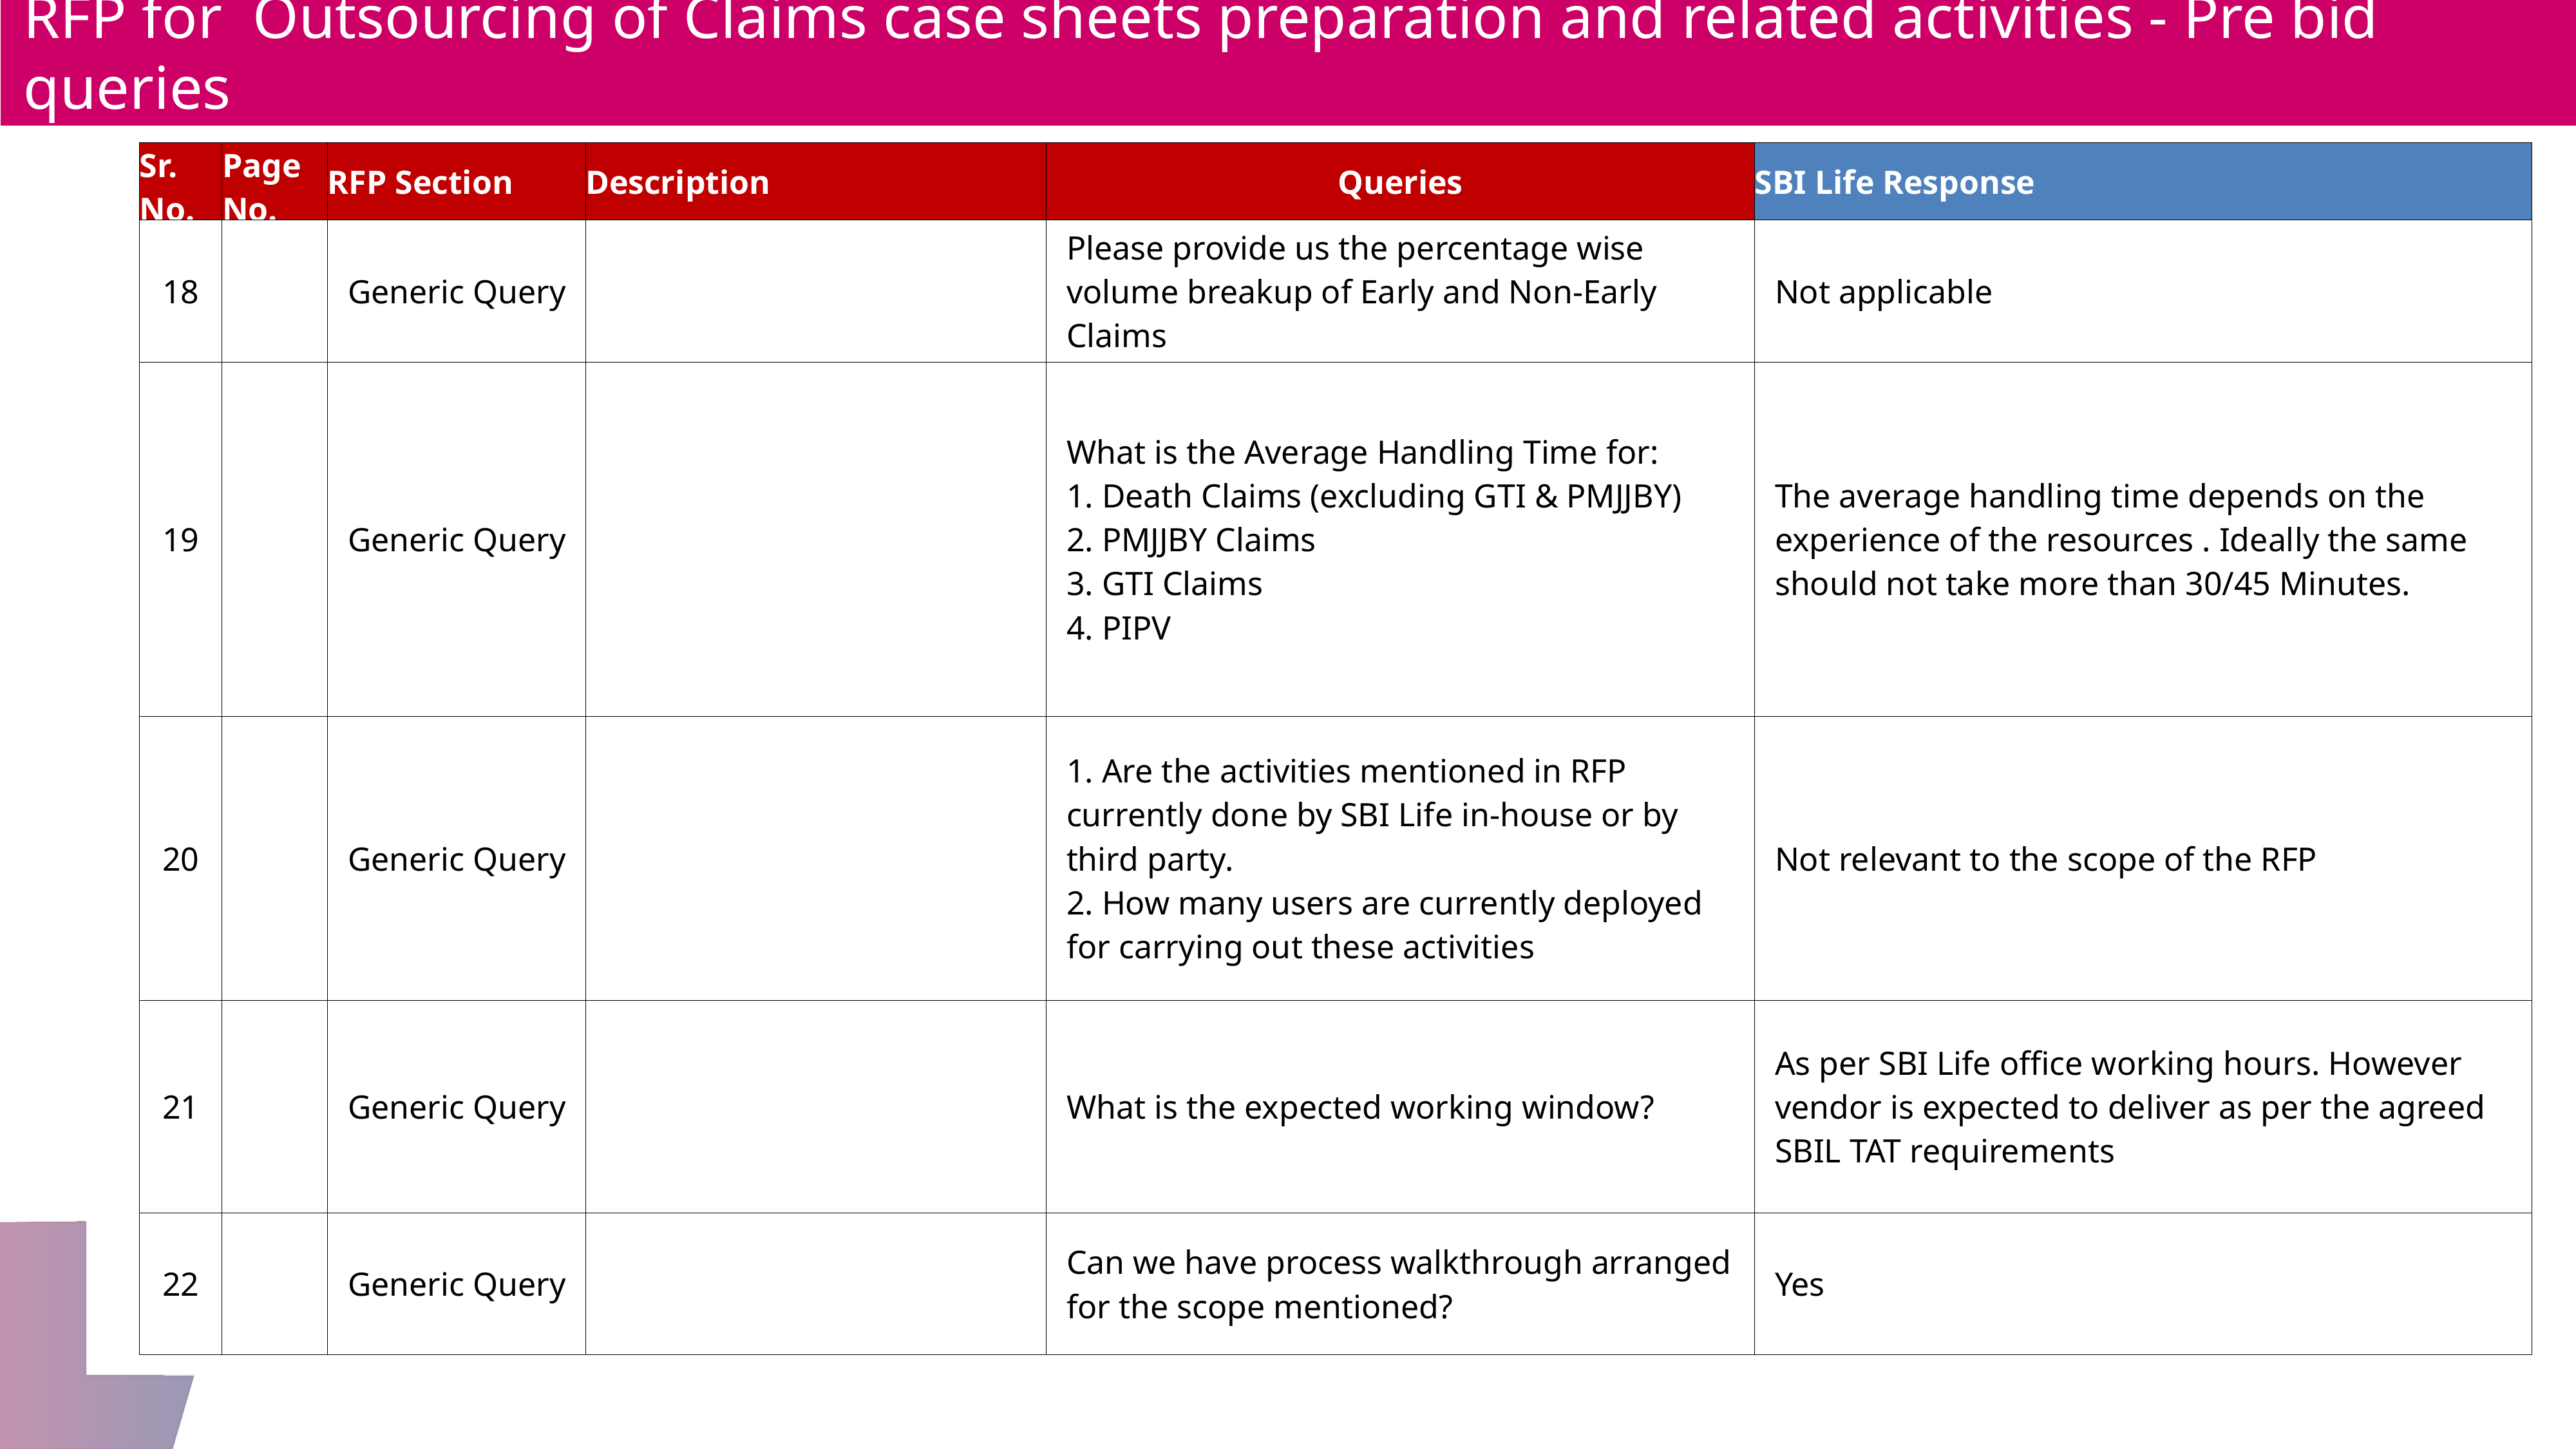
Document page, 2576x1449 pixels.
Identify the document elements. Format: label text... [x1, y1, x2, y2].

table_cell [586, 717, 1046, 1000]
table_cell What is the Average Handling Time for: 1. Death Claims (excluding GTI & PMJJBY) 2. PMJJBY Claims 3. GTI Claims 4. PIPV [1046, 363, 1754, 716]
table_cell Generic Query [328, 717, 585, 1000]
table_cell Generic Query [328, 220, 585, 362]
table_header Description [586, 143, 1046, 220]
table_cell [222, 1001, 327, 1213]
table_cell 1. Are the activities mentioned in RFP currently done by SBI Life in-house or by third party. 2. How many users are currently deployed for carrying out these activities [1046, 717, 1754, 1000]
table_cell 21 [140, 1001, 222, 1213]
table_cell [222, 220, 327, 362]
table_cell 20 [140, 717, 222, 1000]
table_cell Not applicable [1755, 220, 2532, 362]
table_cell [222, 717, 327, 1000]
table_header SBI Life Response [1755, 143, 2532, 220]
table_cell [586, 220, 1046, 362]
table_cell Generic Query [328, 1213, 585, 1354]
table_cell [586, 1213, 1046, 1354]
table_cell Can we have process walkthrough arranged for the scope mentioned? [1046, 1213, 1754, 1354]
table_cell 22 [140, 1213, 222, 1354]
table_header Page No. [222, 143, 327, 220]
table_cell Yes [1755, 1213, 2532, 1354]
table_header Sr. No. [140, 143, 222, 220]
table_cell As per SBI Life office working hours. However vendor is expected to deliver as per the agreed SBIL TAT requirements [1755, 1001, 2532, 1213]
table_cell 18 [140, 220, 222, 362]
text_box RFP for Outsourcing of Claims case sheets preparation and related activities - Pre bid queries [1, 0, 2576, 126]
table_cell Generic Query [328, 363, 585, 716]
table_cell Generic Query [328, 1001, 585, 1213]
table_cell [586, 363, 1046, 716]
table_cell Not relevant to the scope of the RFP [1755, 717, 2532, 1000]
table_cell Please provide us the percentage wise volume breakup of Early and Non-Early Claims [1046, 220, 1754, 362]
table_header RFP Section [328, 143, 585, 220]
table_cell The average handling time depends on the experience of the resources . Ideally the same should not take more than 30/45 Minutes. [1755, 363, 2532, 716]
table_cell [586, 1001, 1046, 1213]
table_cell [222, 363, 327, 716]
table_cell What is the expected working window? [1046, 1001, 1754, 1213]
table_cell 19 [140, 363, 222, 716]
table_cell [222, 1213, 327, 1354]
table_header Queries [1046, 143, 1754, 220]
